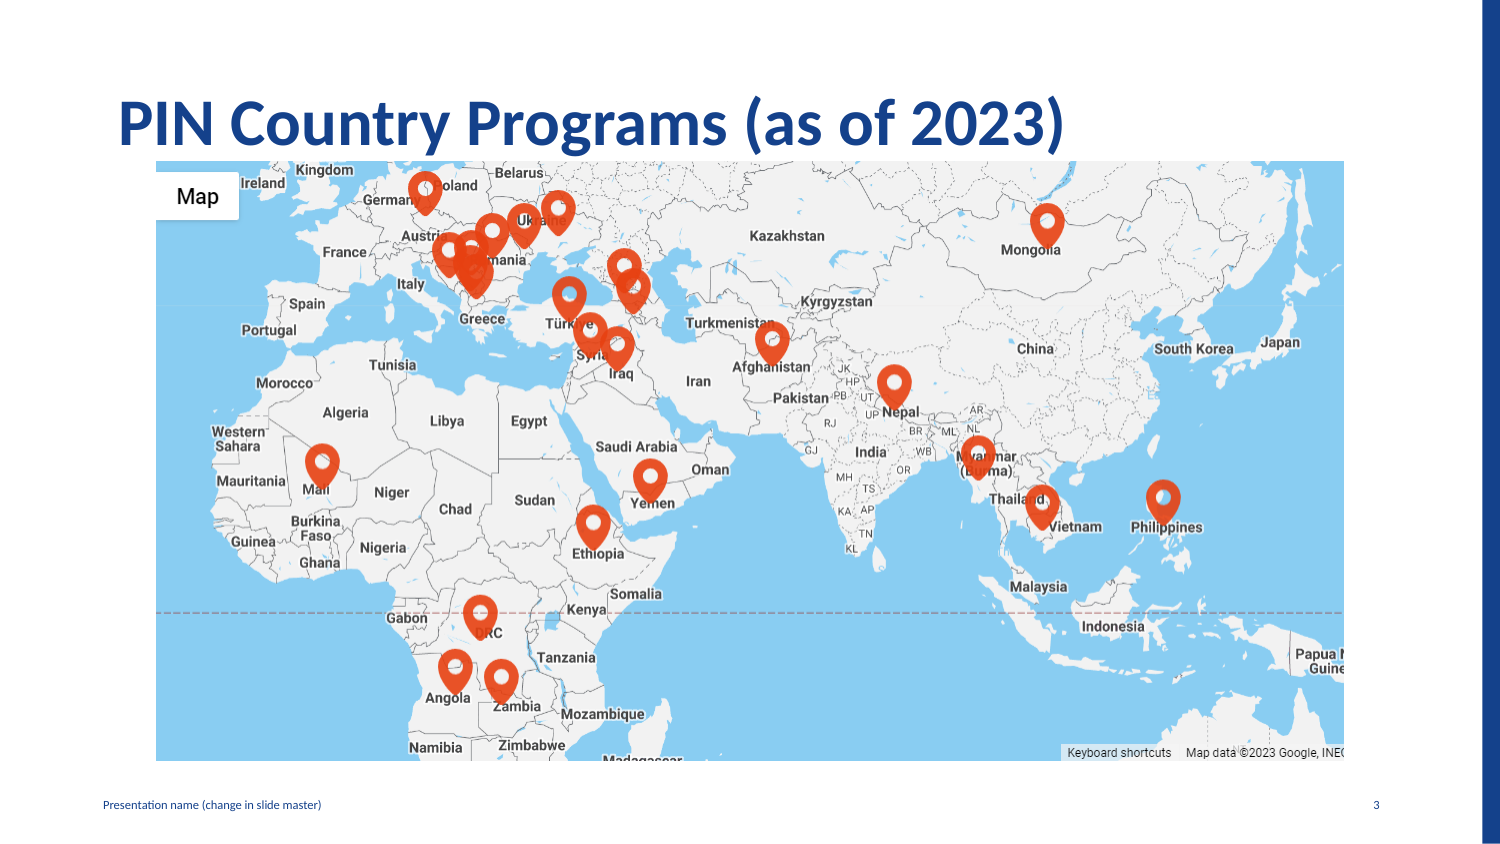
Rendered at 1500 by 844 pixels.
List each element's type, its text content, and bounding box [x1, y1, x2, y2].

picture [156, 161, 1344, 763]
title PIN Country Programs (as of 2023) [103, 44, 1412, 208]
